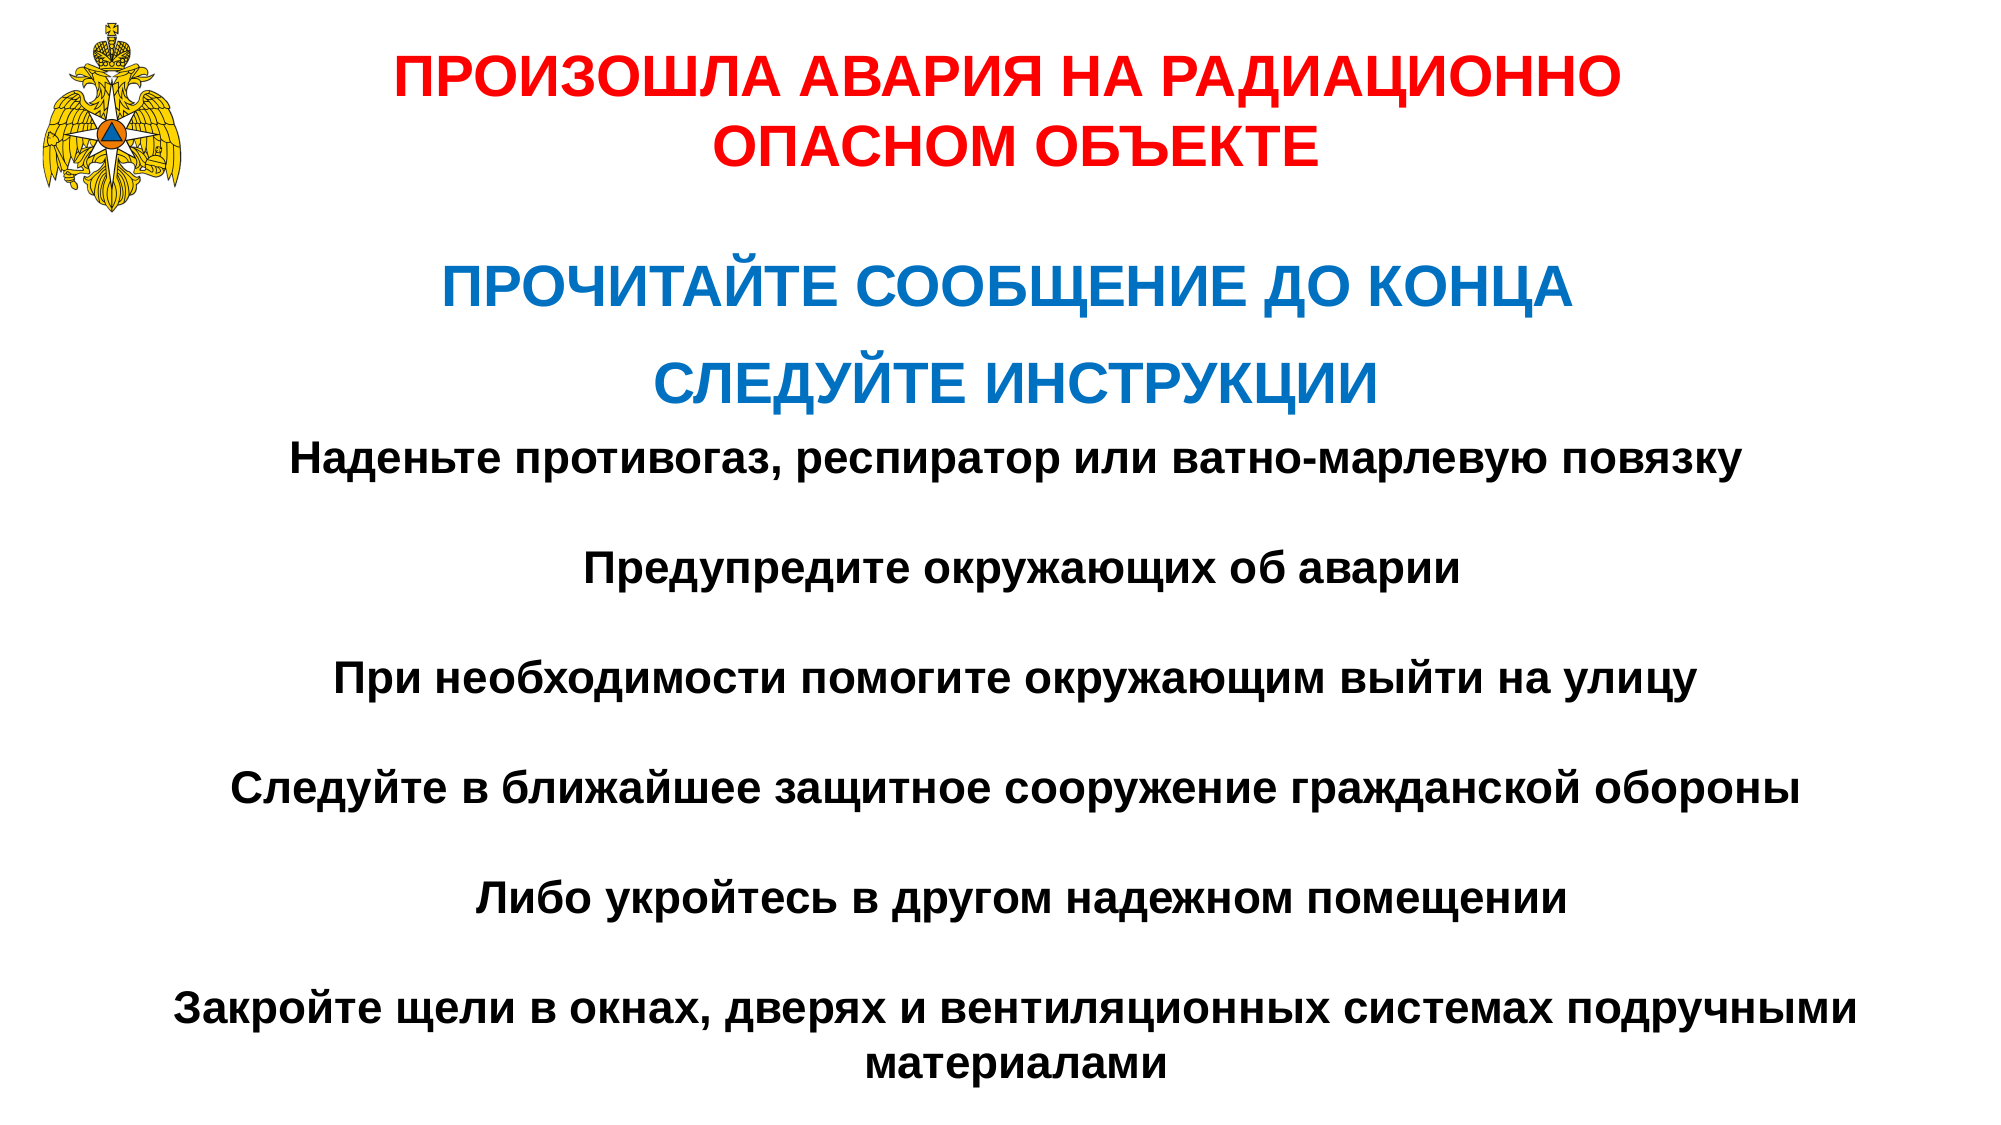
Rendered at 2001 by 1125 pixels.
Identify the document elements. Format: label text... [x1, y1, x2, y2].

text_box Наденьте противогаз, респиратор или ватно-марлевую повязку Предупредите окружающих об аварии При необходимости помогите окружающим выйти на улицу Следуйте в ближайшее защитное сооружение гражданской обороны Либо укройтесь в другом надежном помещении Закройте щели в окнах, дверях и вентиляционных системах подручными материалами [137, 420, 1896, 1125]
picture [0, 0, 278, 232]
text_box ПРОИЗОШЛА АВАРИЯ НА РАДИАЦИОННО ОПАСНОМ ОБЪЕКТЕ ПРОЧИТАЙТЕ СООБЩЕНИЕ ДО КОНЦА СЛЕДУЙТЕ ИНСТРУКЦИИ [192, 30, 1840, 483]
